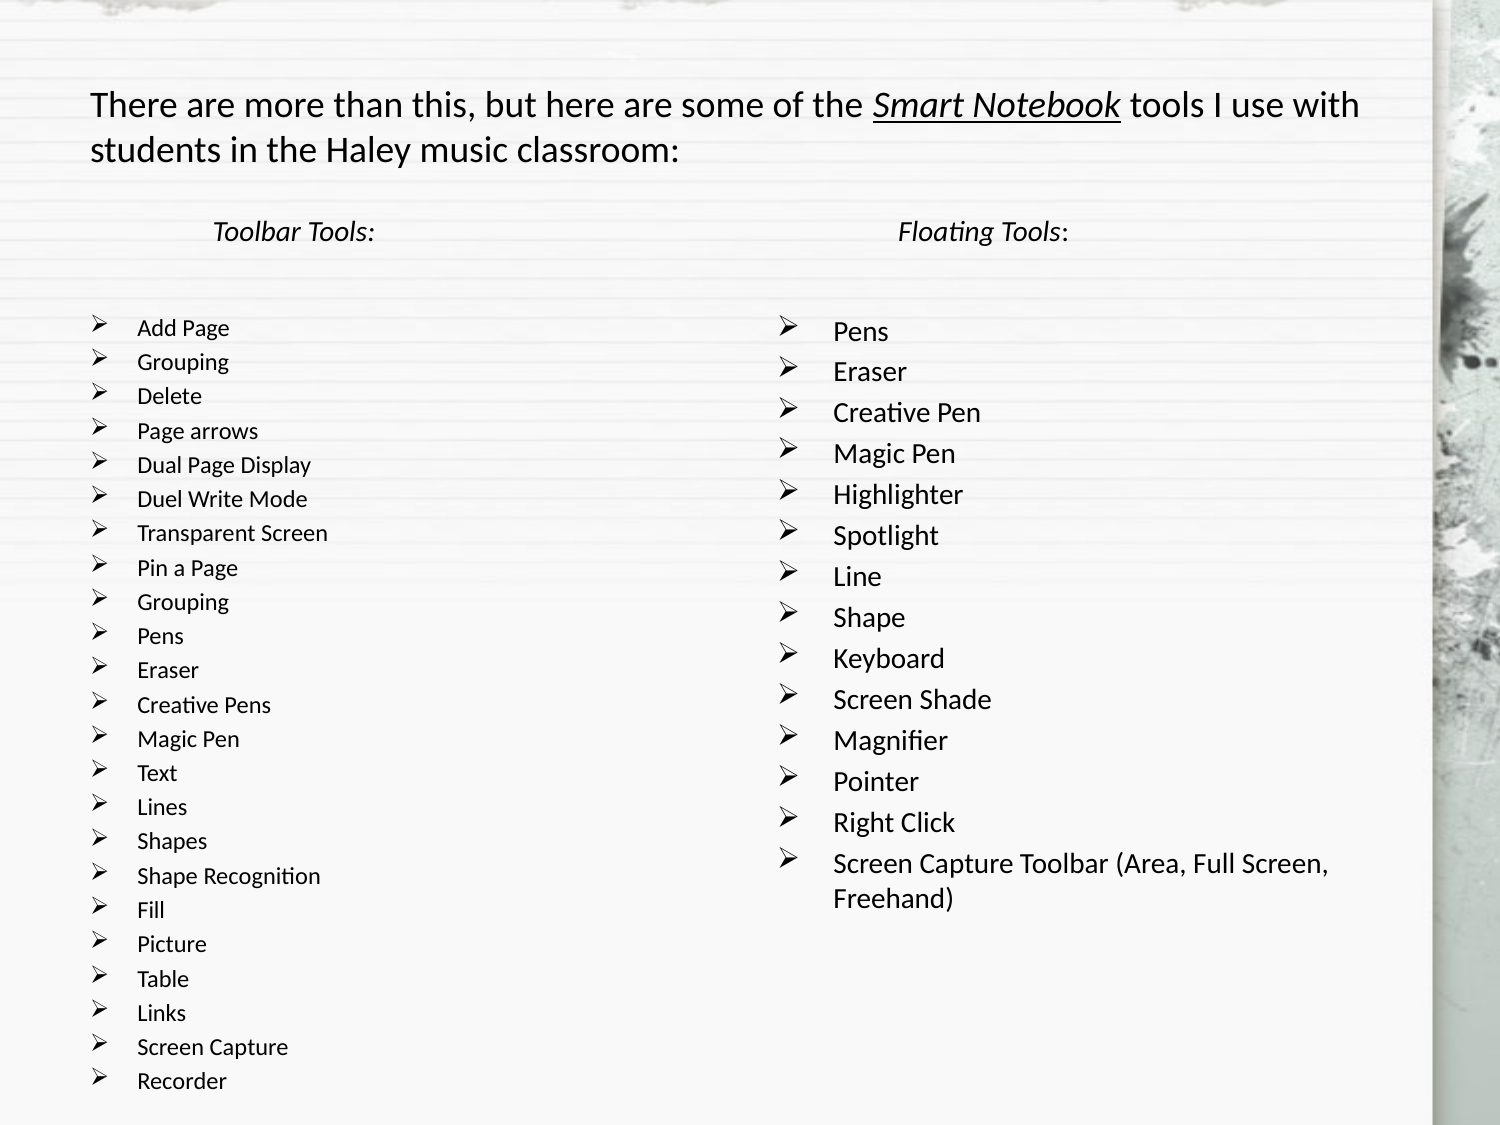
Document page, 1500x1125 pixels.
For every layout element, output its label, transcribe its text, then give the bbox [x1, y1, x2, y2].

list Toolbar Tools: [75, 212, 514, 255]
title There are more than this, but here are some of the Smart Notebook tools I use with students in the Haley music classroom: [75, 62, 1425, 234]
list Pens Eraser Creative Pen Magic Pen Highlighter Spotlight Line Shape Keyboard Screen Shade Magnifier Pointer Right Click Screen Capture Toolbar (Area, Full Screen, Freehand) [761, 304, 1425, 953]
list Add Page Grouping Delete Page arrows Dual Page Display Duel Write Mode Transparent Screen Pin a Page Grouping Pens Eraser Creative Pens Magic Pen Text Lines Shapes Shape Recognition Fill Picture Table Links Screen Capture Recorder [75, 304, 738, 1125]
picture [0, 0, 1500, 1125]
list Floating Tools: [761, 212, 1206, 255]
